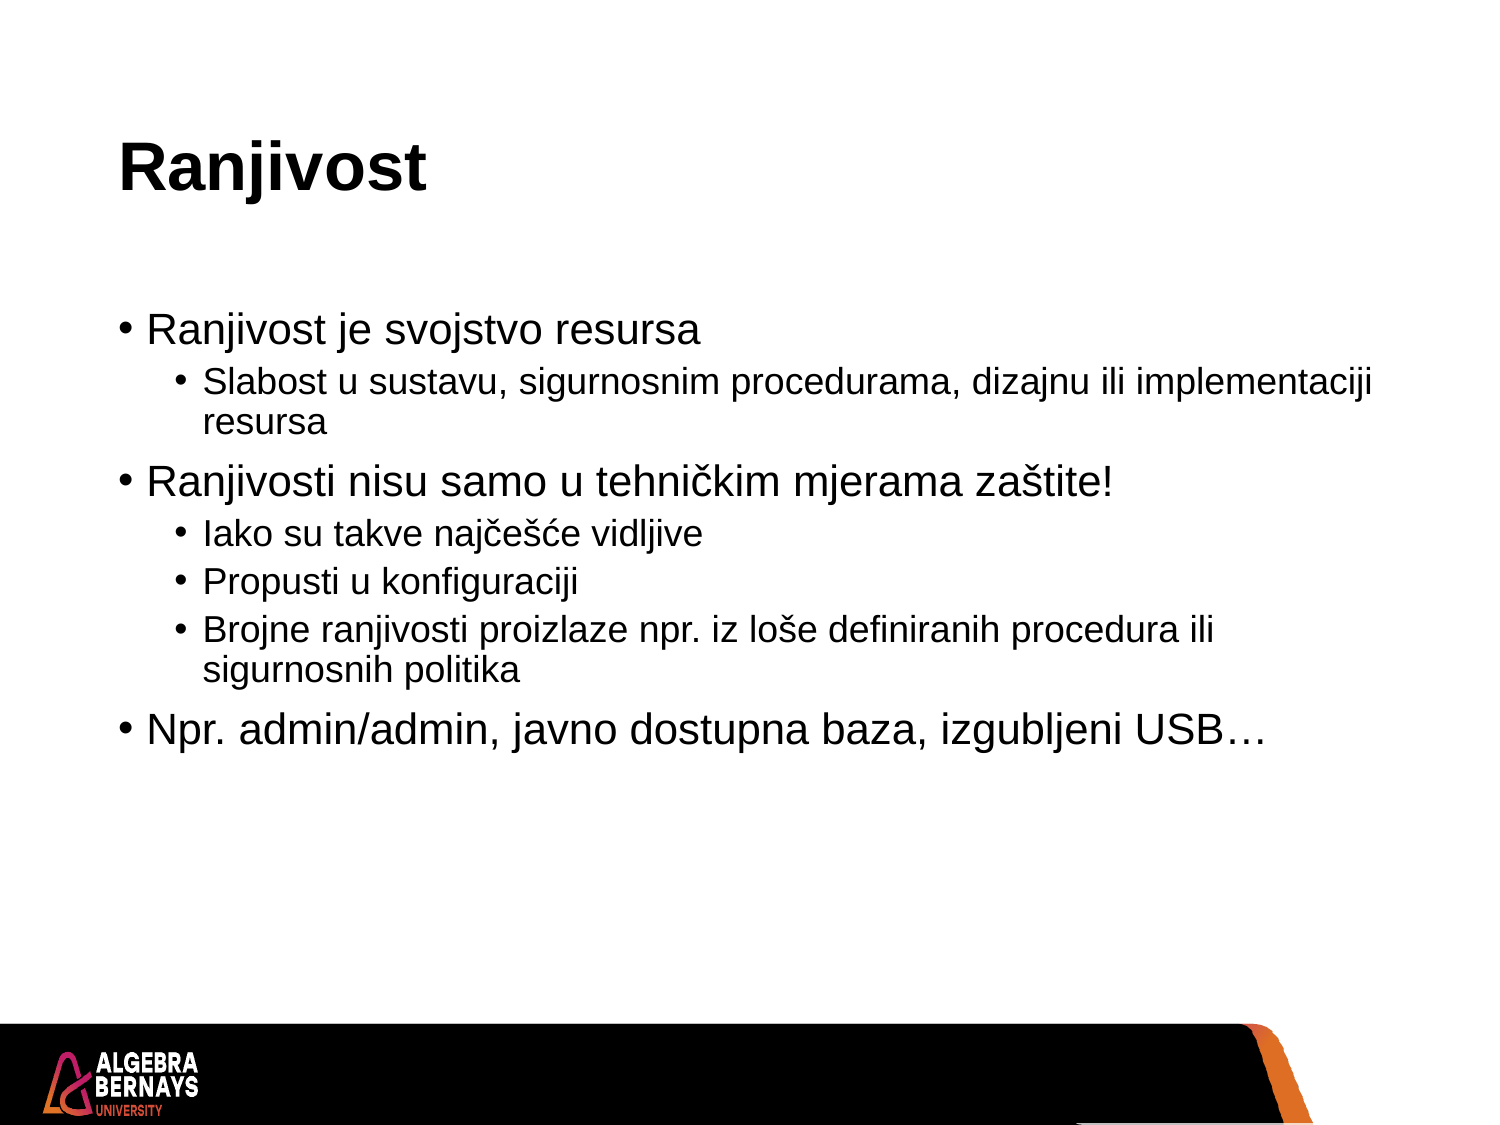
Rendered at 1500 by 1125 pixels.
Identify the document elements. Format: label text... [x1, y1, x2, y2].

picture [0, 1023, 1468, 1125]
list Ranjivost je svojstvo resursa Slabost u sustavu, sigurnosnim procedurama, dizajnu ili implementaciji resursa Ranjivosti nisu samo u tehničkim mjerama zaštite! Iako su takve najčešće vidljive Propusti u konfiguraciji Brojne ranjivosti proizlaze npr. iz loše definiranih procedura ili sigurnosnih politika Npr. admin/admin, javno dostupna baza, izgubljeni USB… [103, 299, 1397, 1014]
title Ranjivost [103, 59, 1397, 278]
